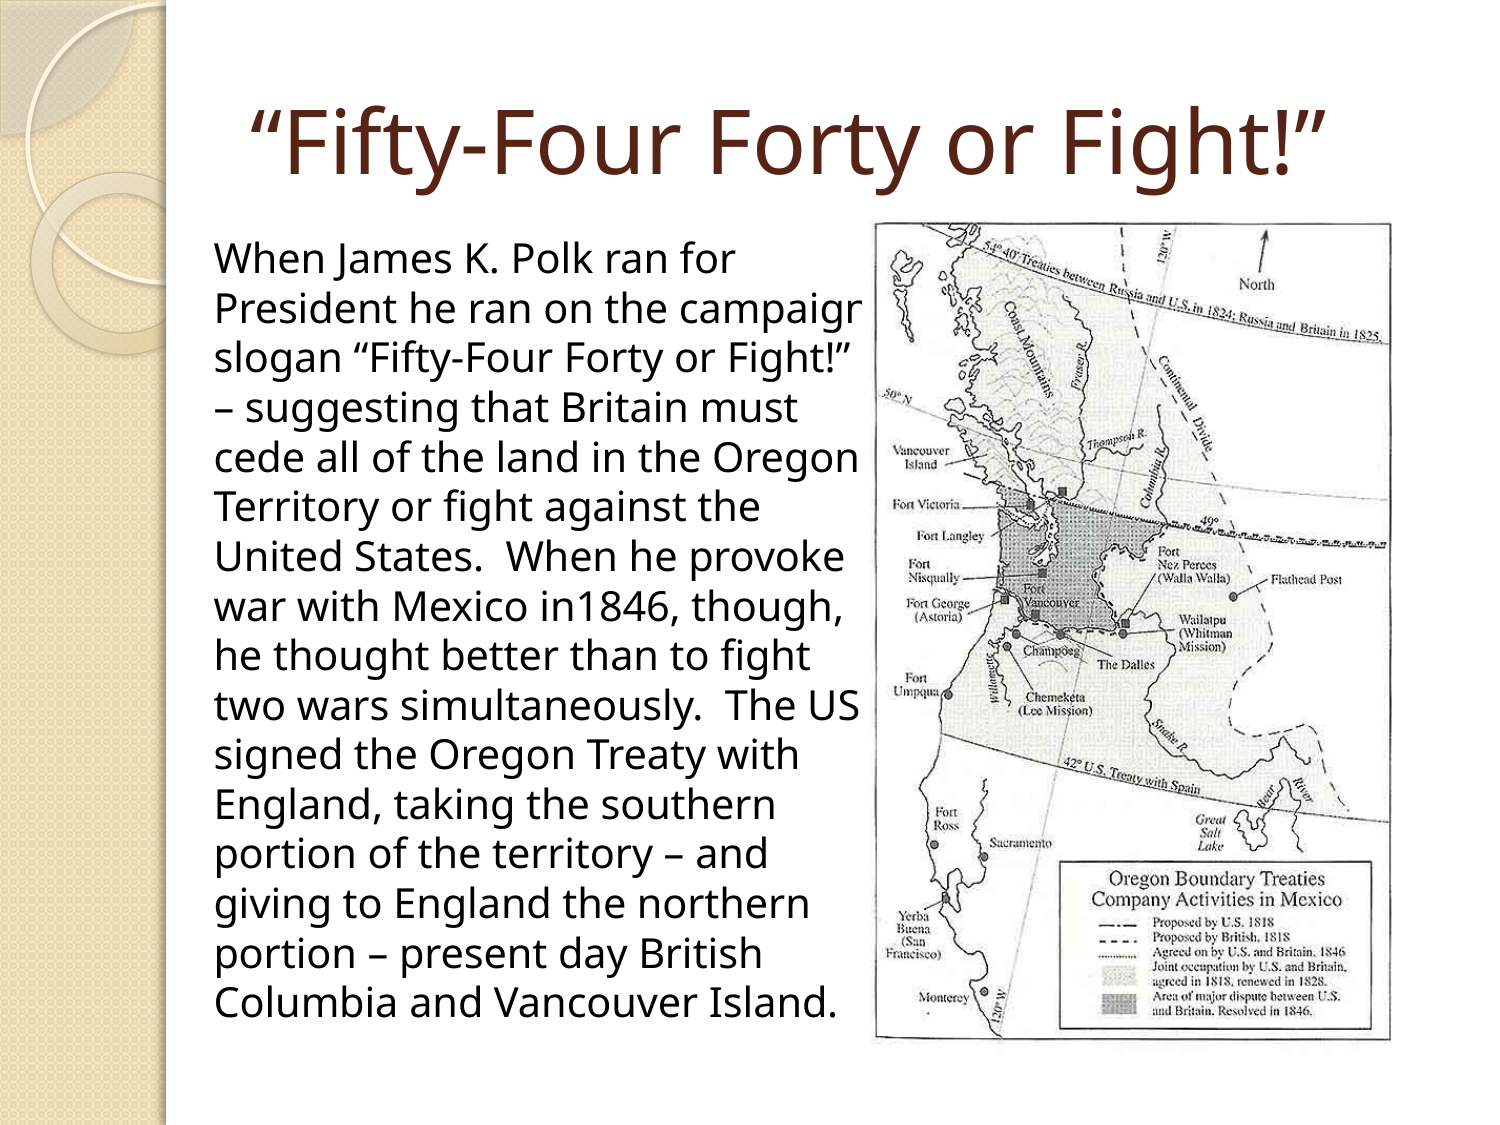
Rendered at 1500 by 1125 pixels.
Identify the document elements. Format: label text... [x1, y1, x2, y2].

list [862, 212, 1401, 1053]
title “Fifty-Four Forty or Fight!” [235, 45, 1466, 233]
list When James K. Polk ran for President he ran on the campaign slogan “Fifty-Four Forty or Fight!” – suggesting that Britain must cede all of the land in the Oregon Territory or fight against the United States. When he provoke war with Mexico in1846, though, he thought better than to fight two wars simultaneously. The US signed the Oregon Treaty with England, taking the southern portion of the territory – and giving to England the northern portion – present day British Columbia and Vancouver Island. [187, 224, 888, 1075]
